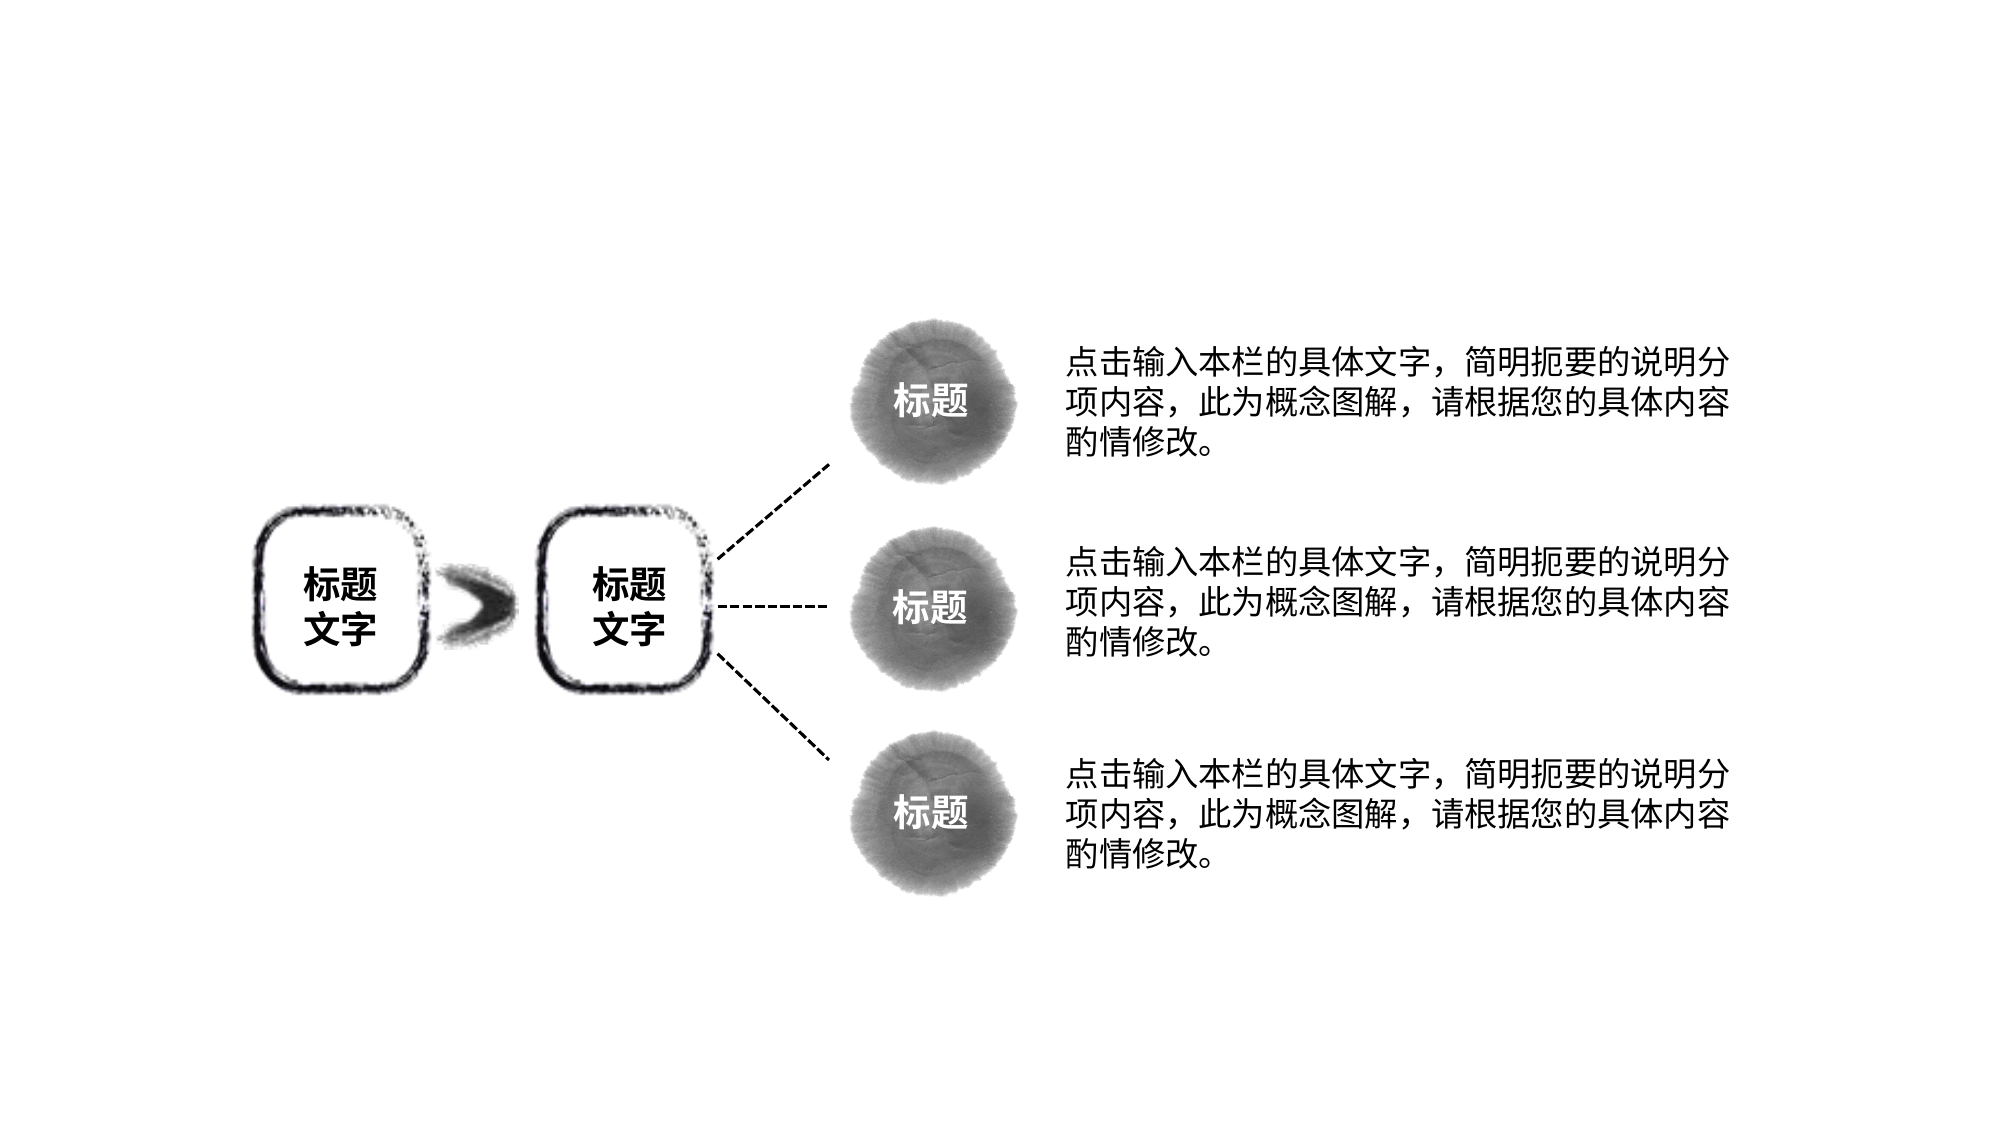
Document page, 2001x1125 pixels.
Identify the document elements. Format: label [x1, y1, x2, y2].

text_box [246, 307, 1775, 918]
